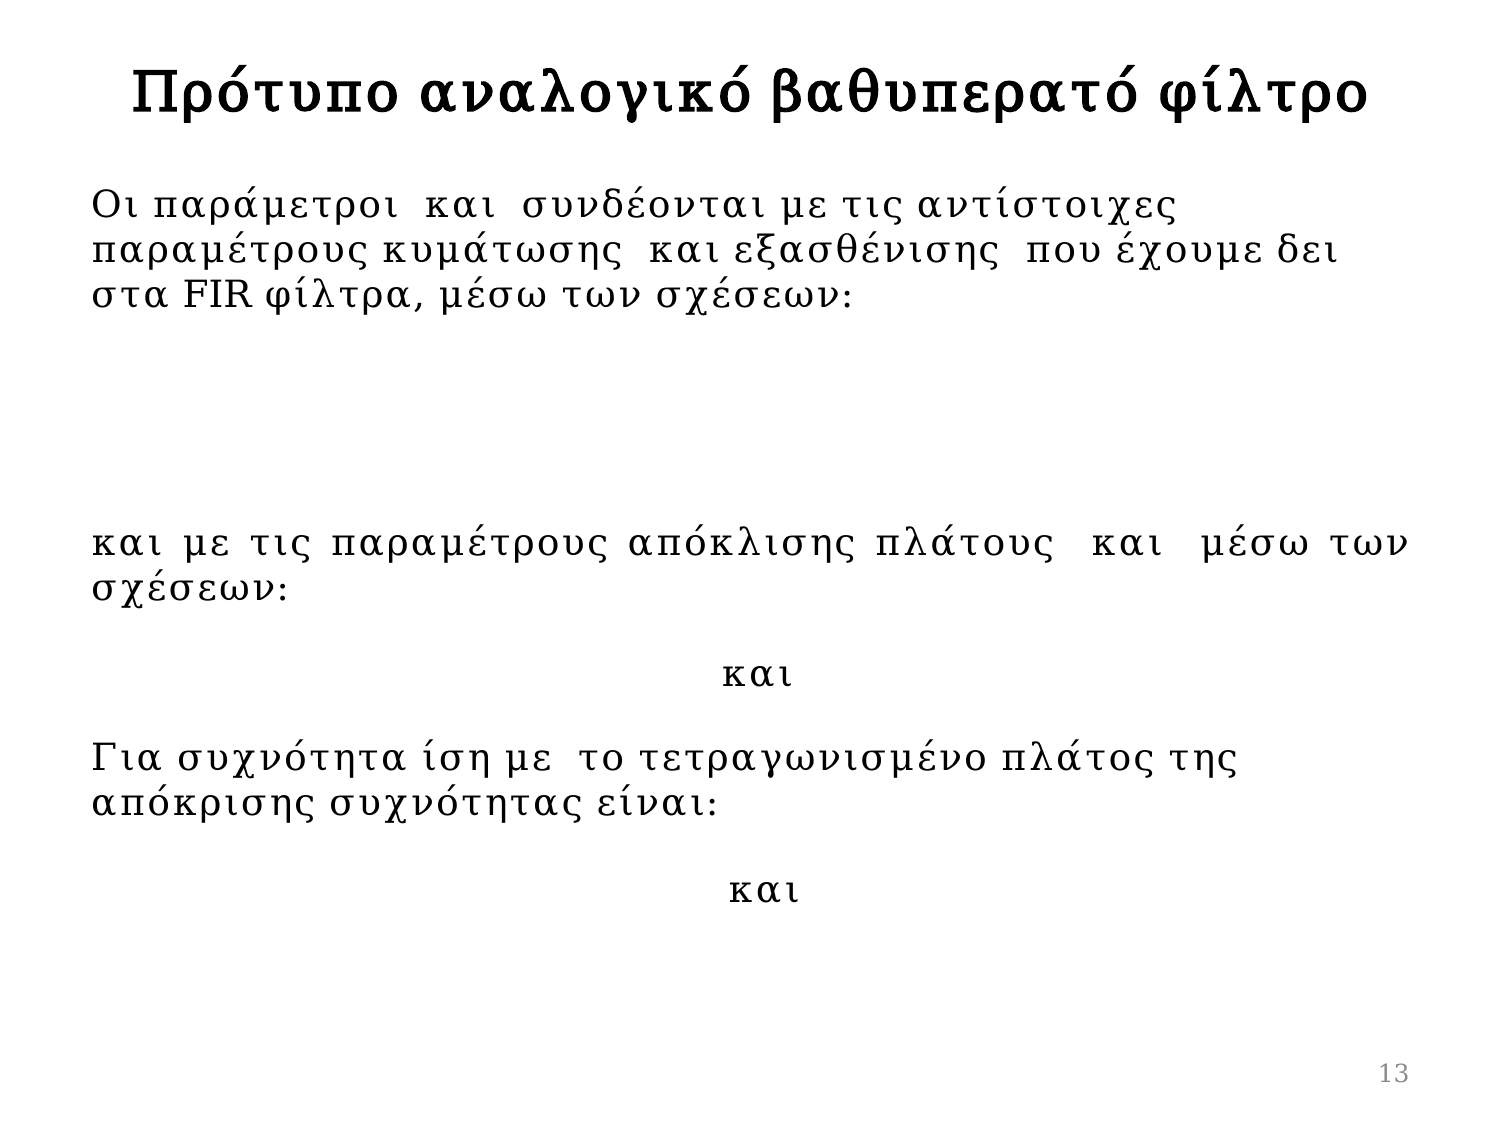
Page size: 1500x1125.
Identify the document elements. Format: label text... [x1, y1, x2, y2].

slide_number 13 [1222, 1042, 1425, 1103]
title Πρότυπο αναλογικό βαθυπερατό φίλτρο [75, 19, 1425, 159]
